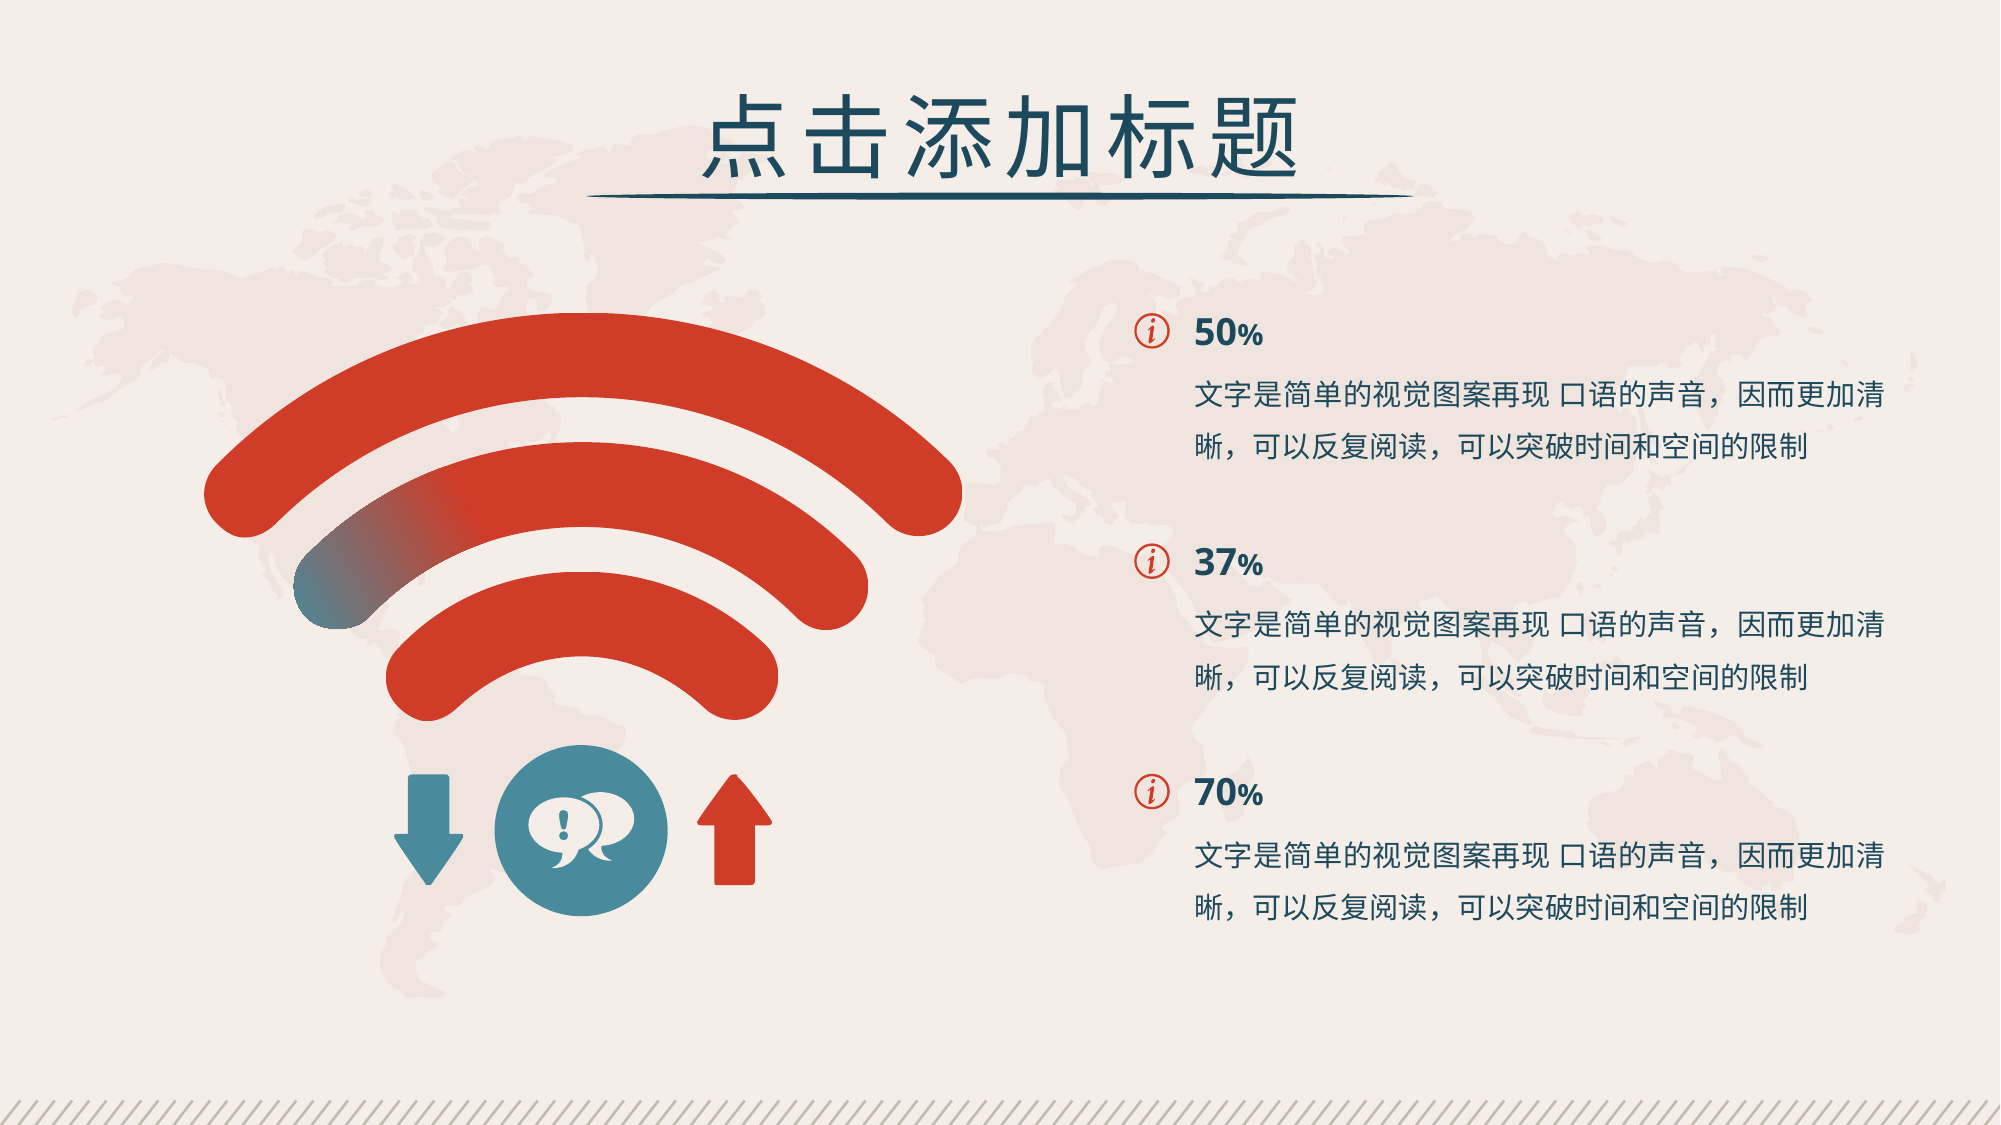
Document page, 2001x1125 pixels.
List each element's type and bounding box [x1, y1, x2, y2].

text_box [1134, 300, 1901, 473]
text_box [1134, 760, 1901, 934]
text_box [586, 72, 1414, 200]
text_box [199, 262, 967, 925]
text_box [1134, 530, 1901, 704]
